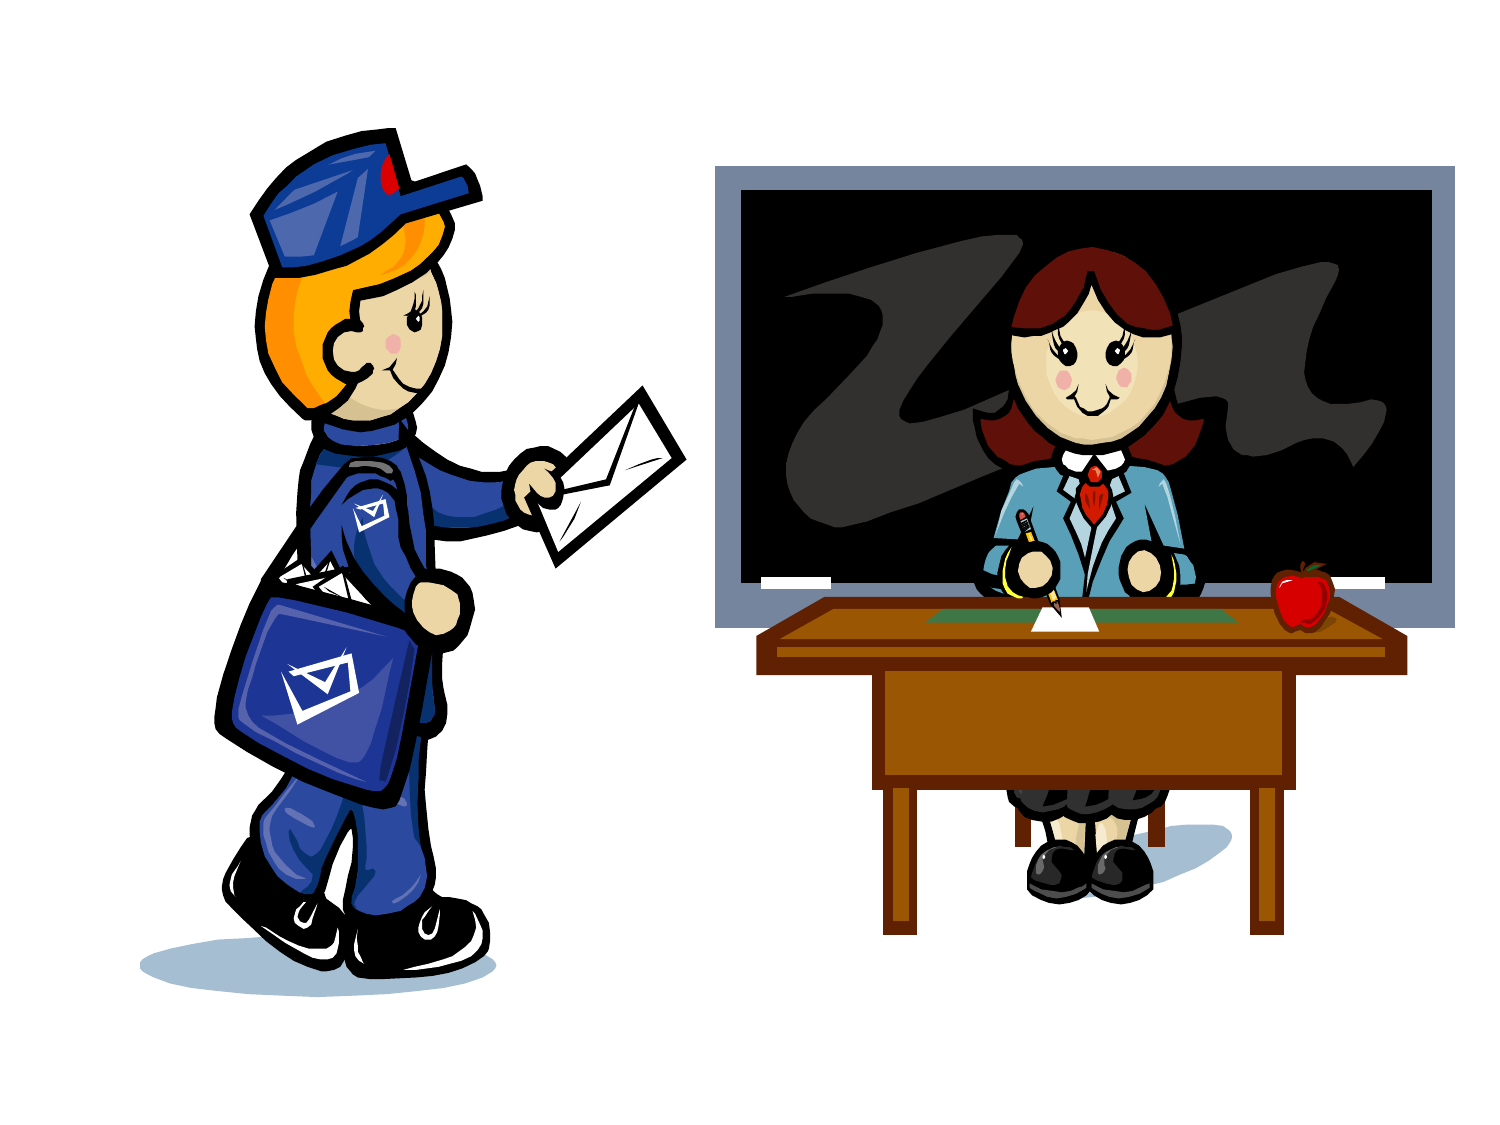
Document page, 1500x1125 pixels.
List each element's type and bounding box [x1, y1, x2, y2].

picture [712, 162, 1458, 938]
picture [137, 124, 690, 1001]
